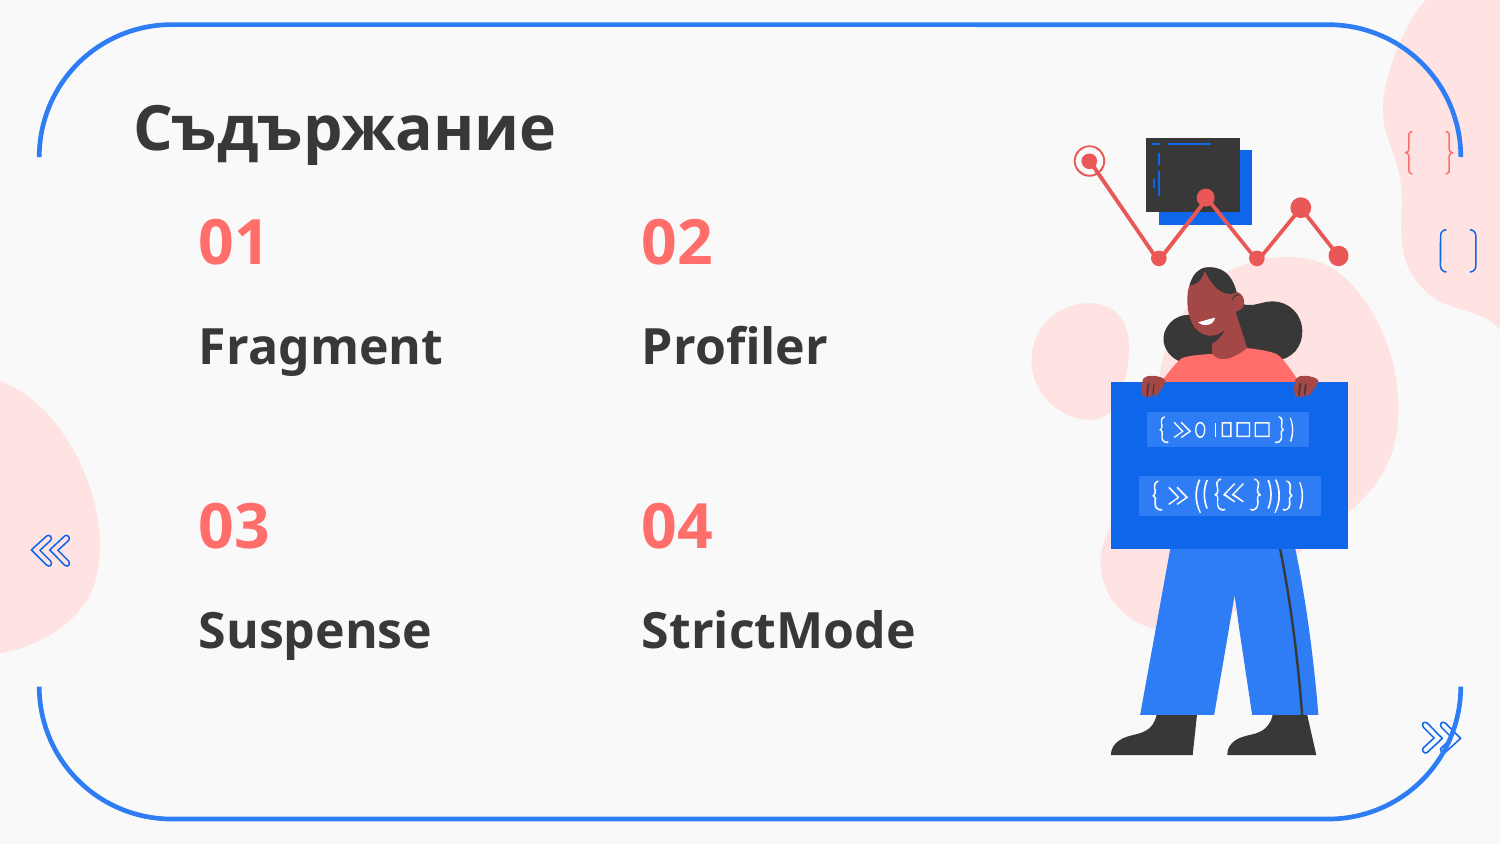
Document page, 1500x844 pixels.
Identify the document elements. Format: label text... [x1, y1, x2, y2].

title Съдържание [118, 72, 1382, 167]
title 01 [184, 203, 305, 292]
subtitle Profiler [626, 309, 999, 390]
subtitle Fragment [184, 309, 563, 390]
title 02 [626, 203, 748, 292]
subtitle StrictMode [626, 593, 999, 674]
title 04 [626, 487, 748, 577]
title 03 [184, 487, 305, 577]
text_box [1004, 137, 1448, 756]
subtitle Suspense [184, 593, 563, 674]
